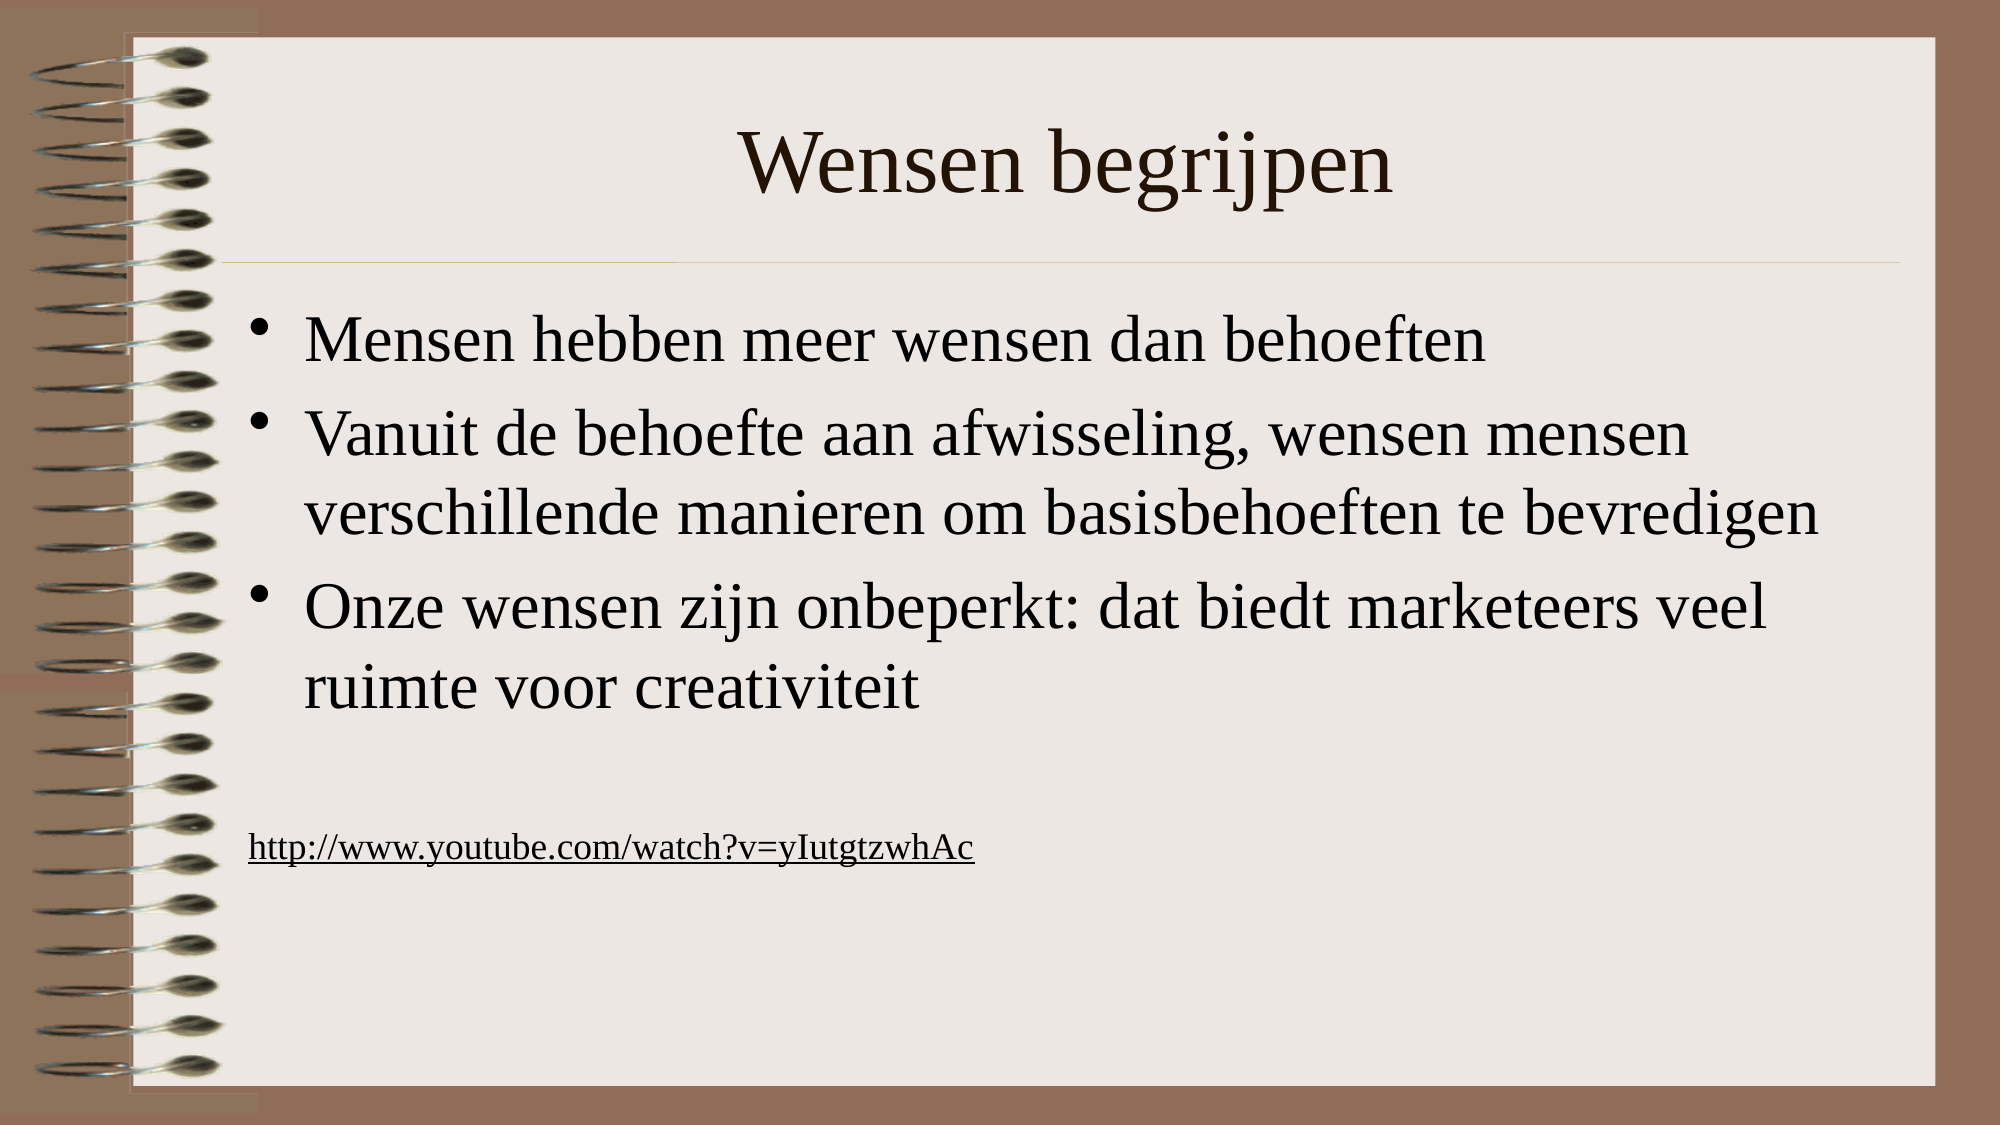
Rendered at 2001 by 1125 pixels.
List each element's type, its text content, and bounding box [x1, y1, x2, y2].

title Wensen begrijpen [233, 62, 1900, 250]
picture [0, 8, 259, 674]
picture [0, 692, 259, 1115]
list Mensen hebben meer wensen dan behoeften Vanuit de behoefte aan afwisseling, wensen mensen verschillende manieren om basisbehoeften te bevredigen Onze wensen zijn onbeperkt: dat biedt marketeers veel ruimte voor creativiteit http://www.youtube.com/watch?v=yIutgtzwhAc [233, 287, 1900, 963]
